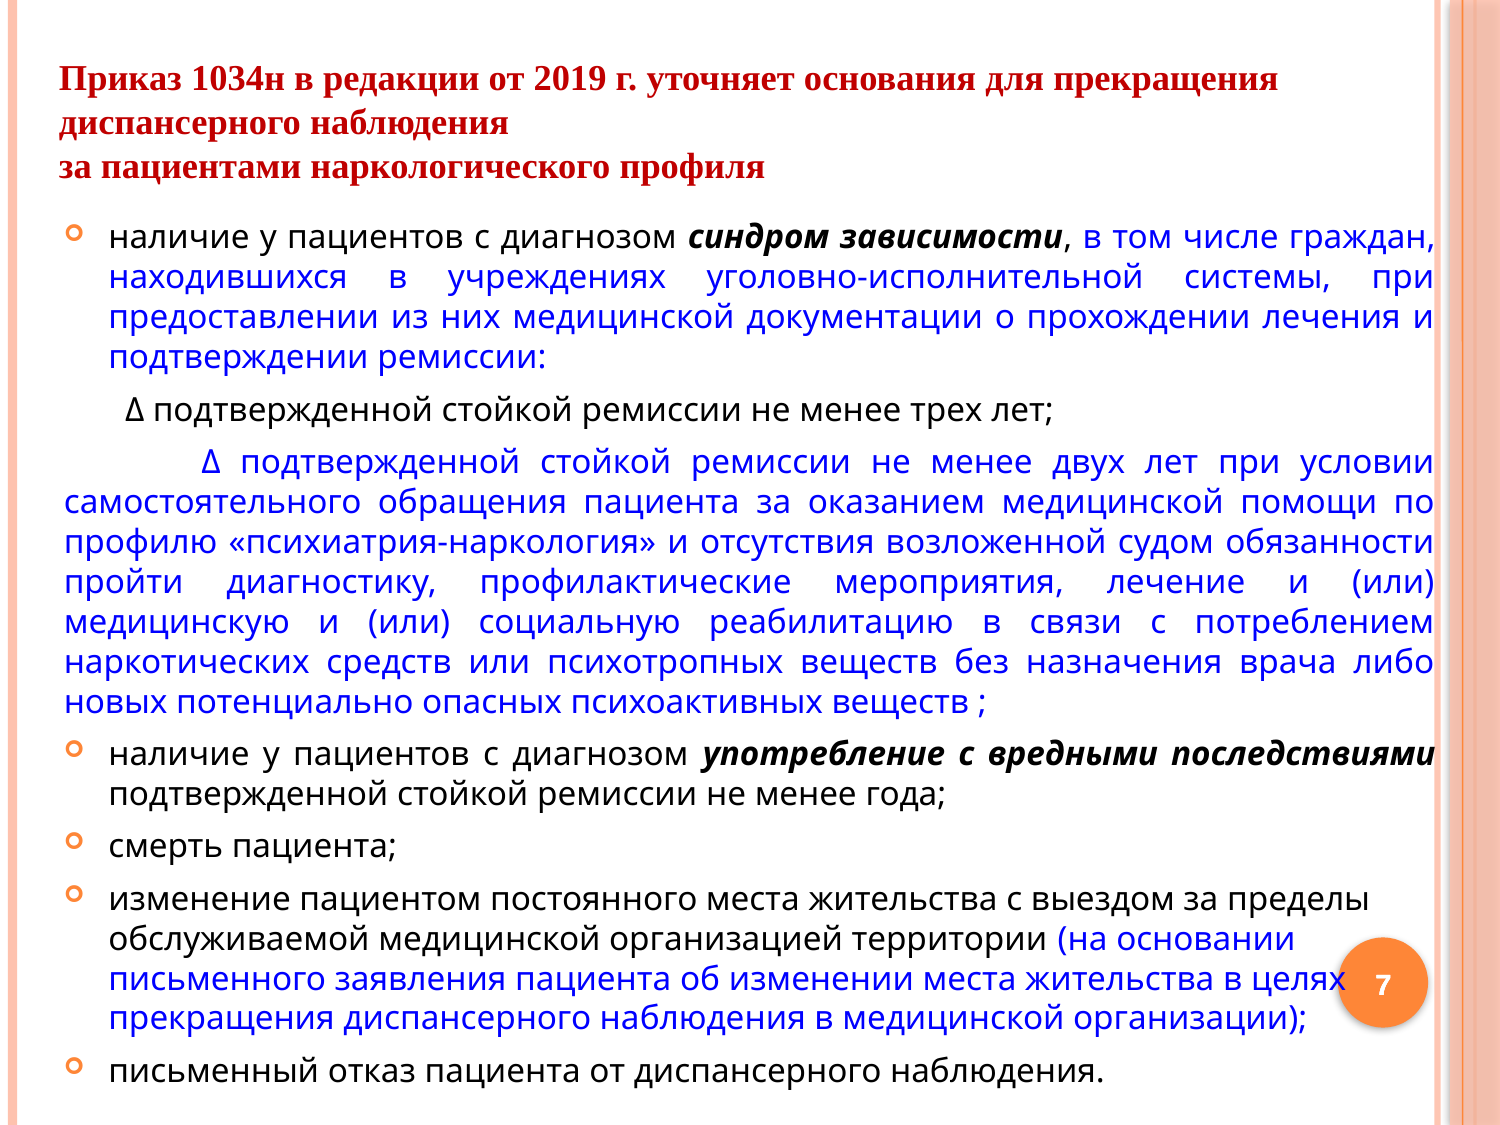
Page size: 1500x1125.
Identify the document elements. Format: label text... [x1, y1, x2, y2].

list наличие у пациентов с диагнозом синдром зависимости, в том числе граждан, находившихся в учреждениях уголовно-исполнительной системы, при предоставлении из них медицинской документации о прохождении лечения и подтверждении ремиссии: Δ подтвержденной стойкой ремиссии не менее трех лет; Δ подтвержденной стойкой ремиссии не менее двух лет при условии самостоятельного обращения пациента за оказанием медицинской помощи по профилю «психиатрия-наркология» и отсутствия возложенной судом обязанности пройти диагностику, профилактические мероприятия, лечение и (или) медицинскую и (или) социальную реабилитацию в связи с потреблением наркотических средств или психотропных веществ без назначения врача либо новых потенциально опасных психоактивных веществ ; наличие у пациентов с диагнозом употребление с вредными последствиями подтвержденной стойкой ремиссии не менее года; смерть пациента; изменение пациентом постоянного места жительства с выездом за пределы обслуживаемой медицинской организацией территории (на основании письменного заявления пациента об изменении места жительства в целях прекращения диспансерного наблюдения в медицинской организации); письменный отказ пациента от диспансерного наблюдения. [48, 207, 1452, 1110]
text_box 7 [1333, 940, 1434, 1026]
title Приказ 1034н в редакции от 2019 г. уточняет основания для прекращения диспансерного наблюдения за пациентами наркологического профиля [11, 23, 1434, 194]
